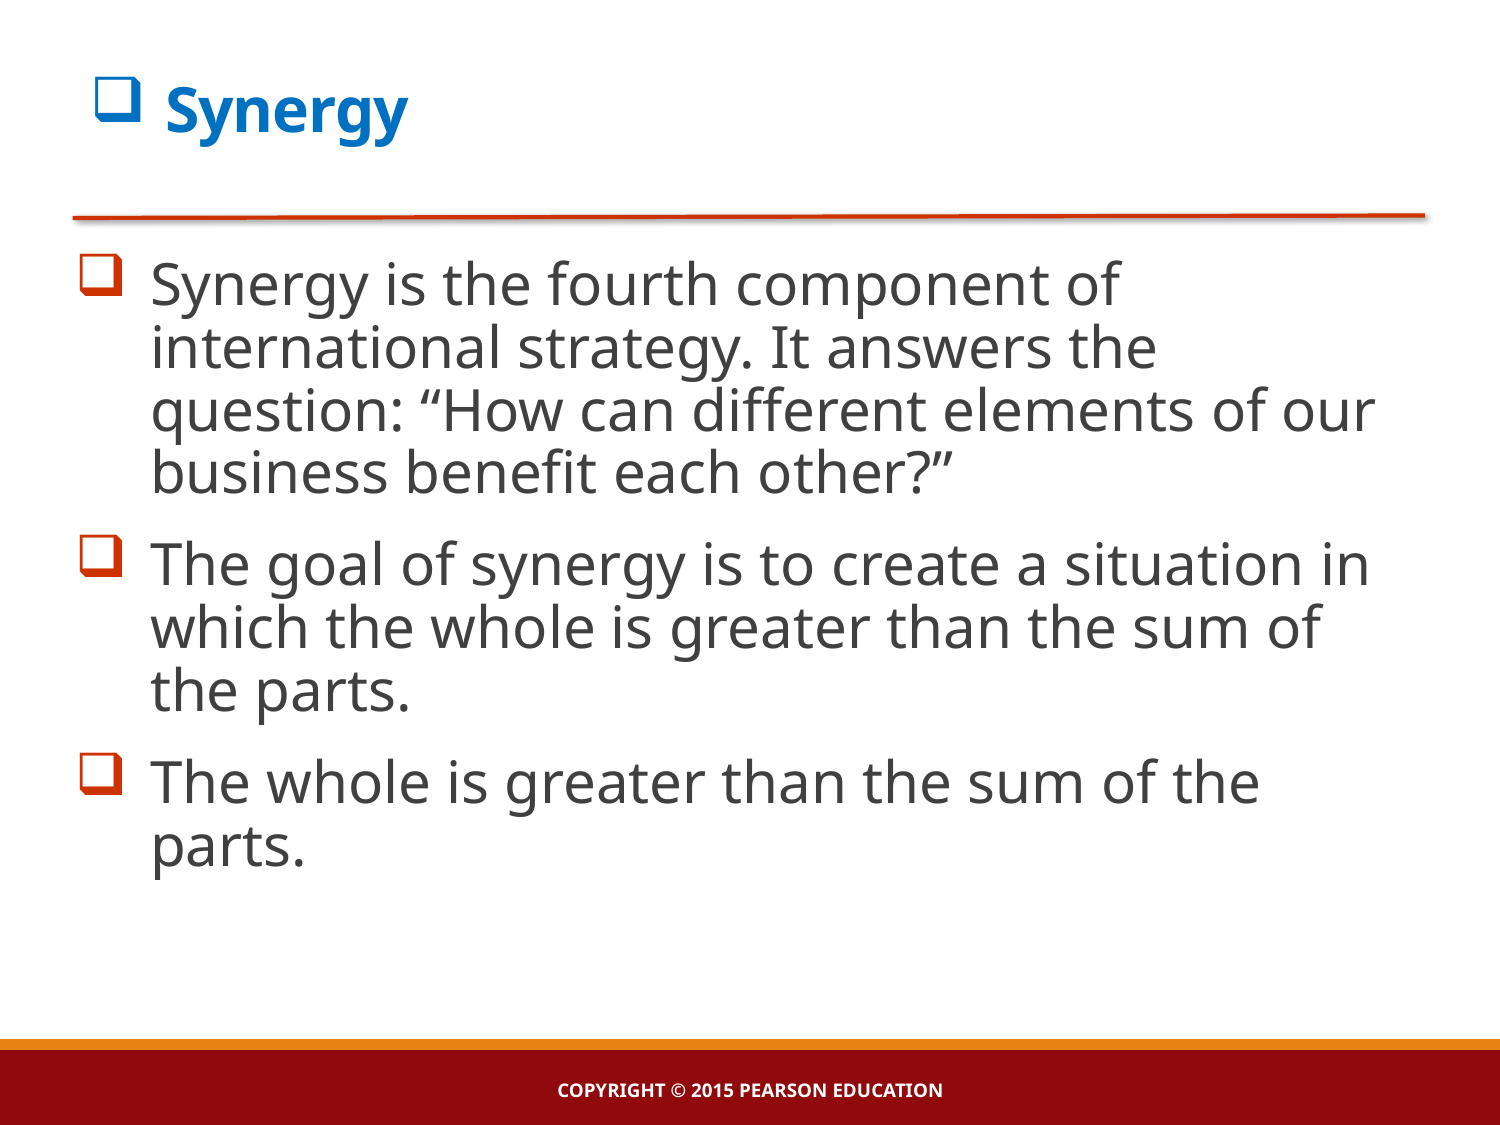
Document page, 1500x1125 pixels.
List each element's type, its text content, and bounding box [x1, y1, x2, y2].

title Synergy [75, 38, 1425, 189]
footer Copyright © 2015 Pearson Education [453, 1059, 1047, 1120]
list Synergy is the fourth component of international strategy. It answers the question: “How can different elements of our business benefit each other?” The goal of synergy is to create a situation in which the whole is greater than the sum of the parts. The whole is greater than the sum of the parts. [75, 247, 1425, 1034]
